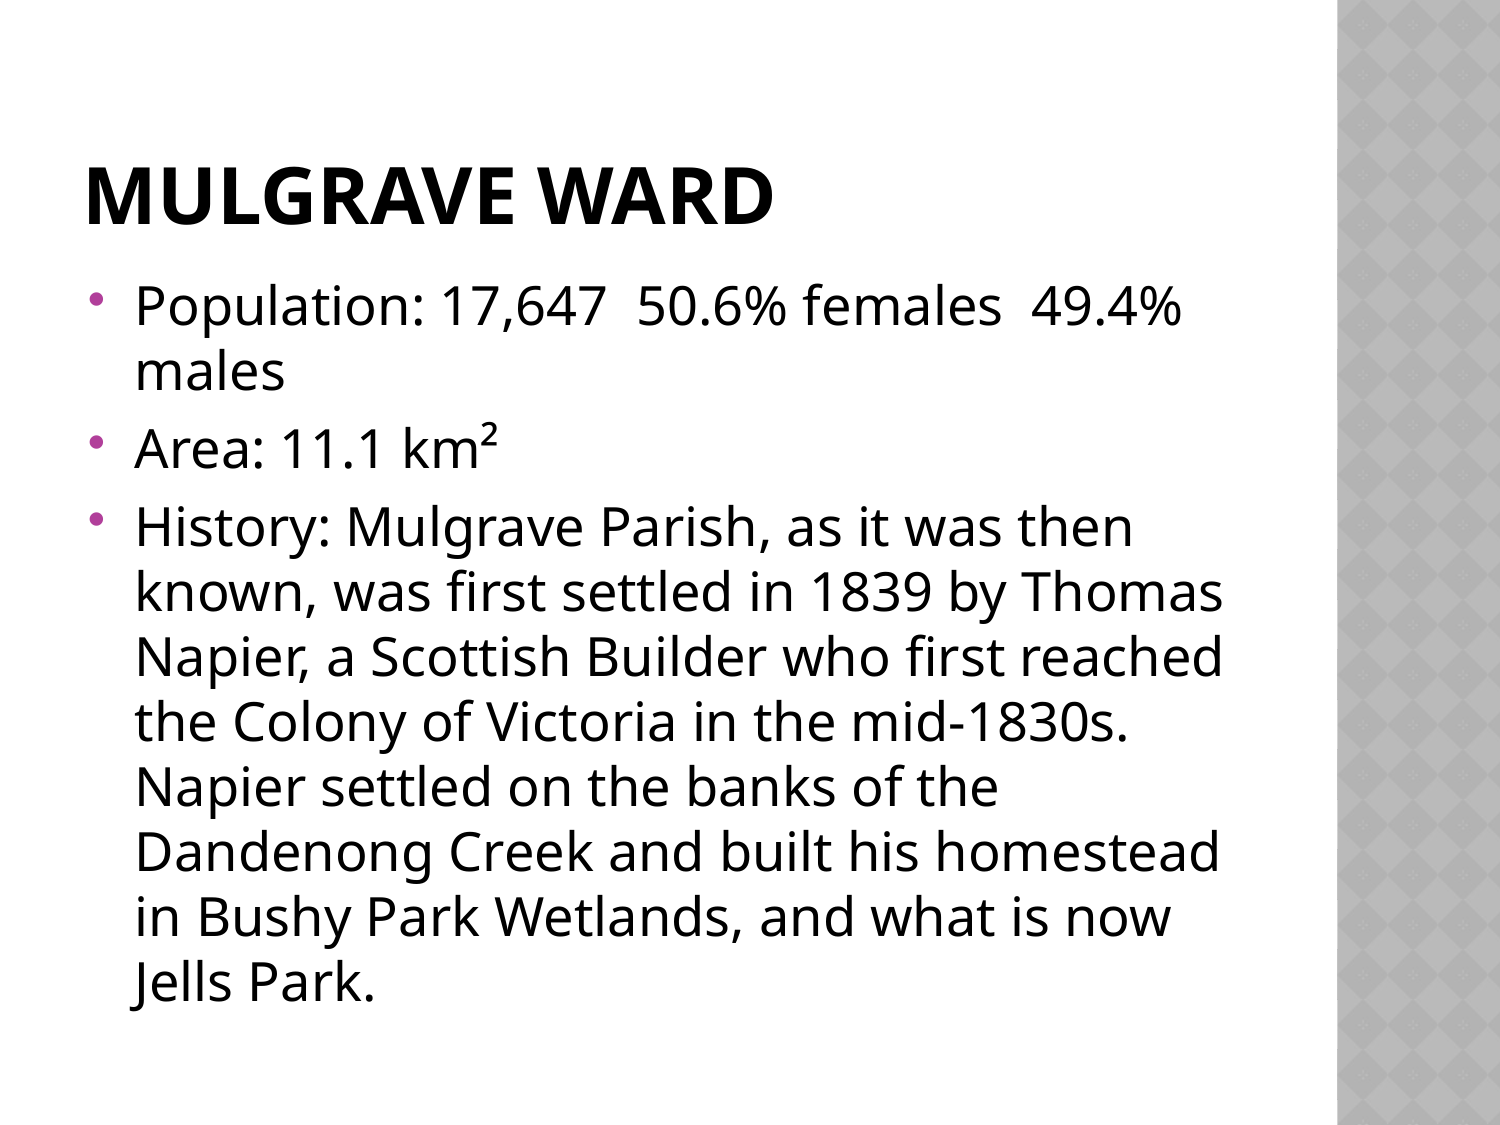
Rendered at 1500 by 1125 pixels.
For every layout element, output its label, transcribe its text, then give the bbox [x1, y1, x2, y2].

title Mulgrave Ward [75, 52, 1263, 240]
list Population: 17,647 50.6% females 49.4% males Area: 11.1 km² History: Mulgrave Parish, as it was then known, was first settled in 1839 by Thomas Napier, a Scottish Builder who first reached the Colony of Victoria in the mid-1830s. Napier settled on the banks of the Dandenong Creek and built his homestead in Bushy Park Wetlands, and what is now Jells Park. [75, 264, 1263, 1059]
